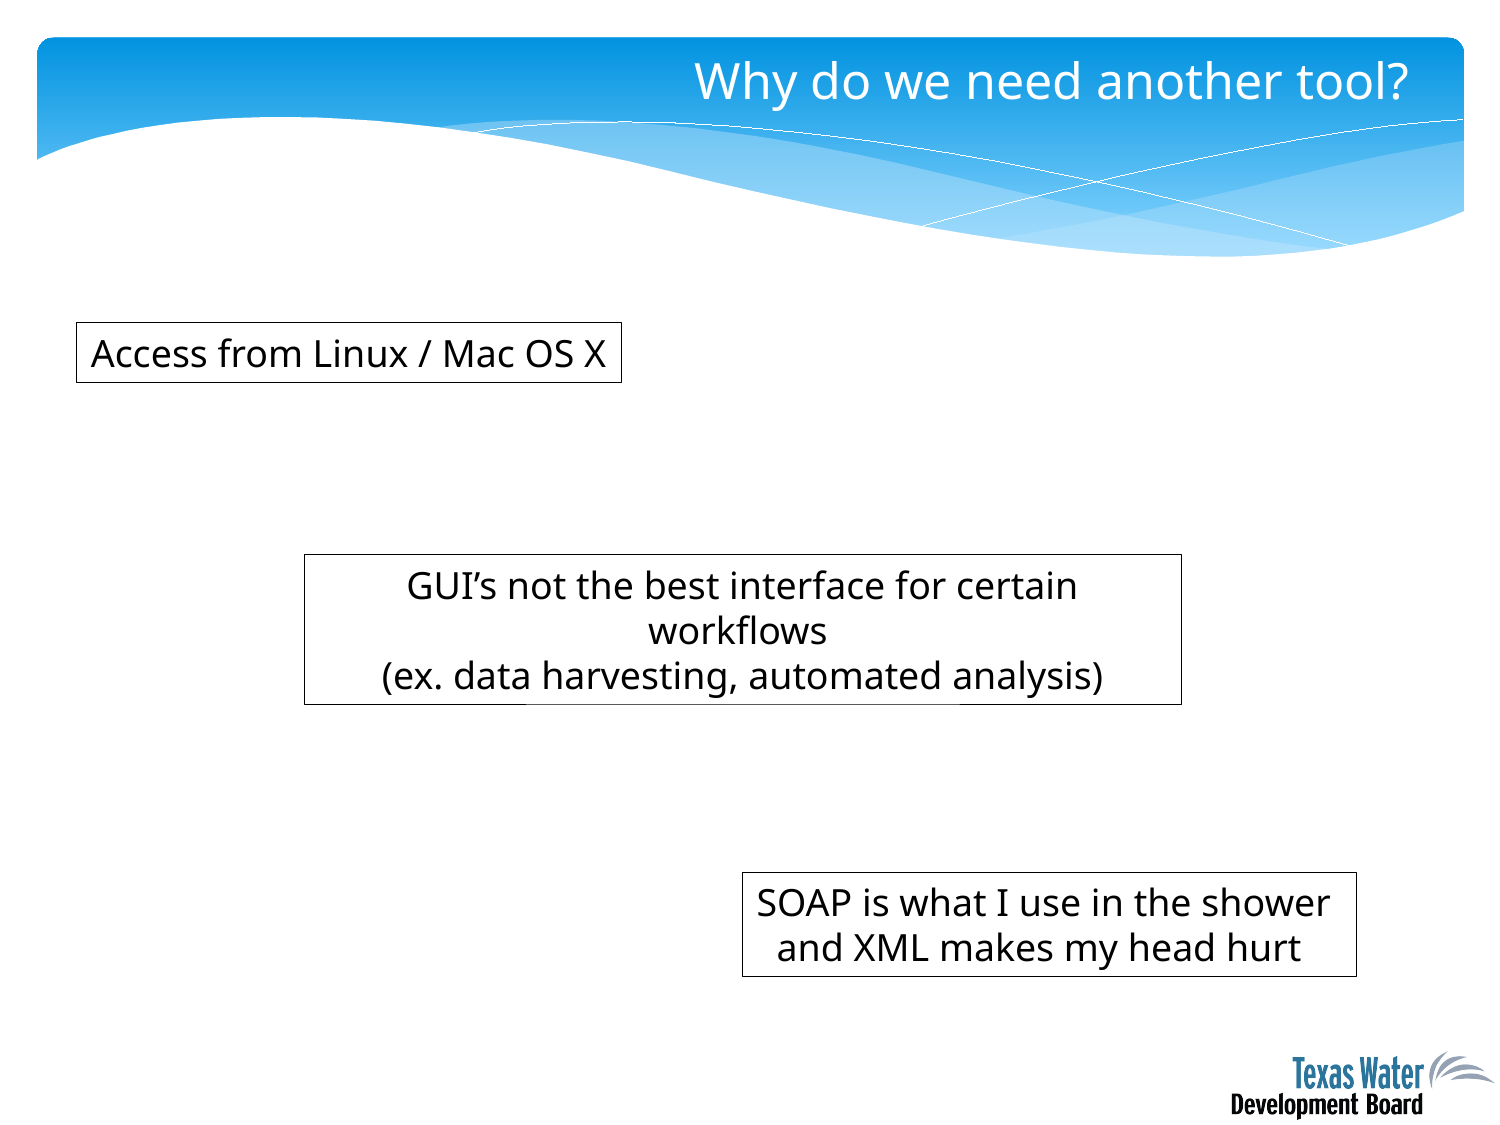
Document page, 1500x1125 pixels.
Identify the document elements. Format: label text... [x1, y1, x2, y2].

text_box SOAP is what I use in the shower and XML makes my head hurt [741, 871, 1356, 977]
title Why do we need another tool? [75, 46, 1425, 112]
text_box GUI’s not the best interface for certain workflows (ex. data harvesting, automated analysis) [304, 554, 1182, 704]
picture [1230, 1051, 1495, 1120]
text_box Access from Linux / Mac OS X [76, 322, 622, 383]
